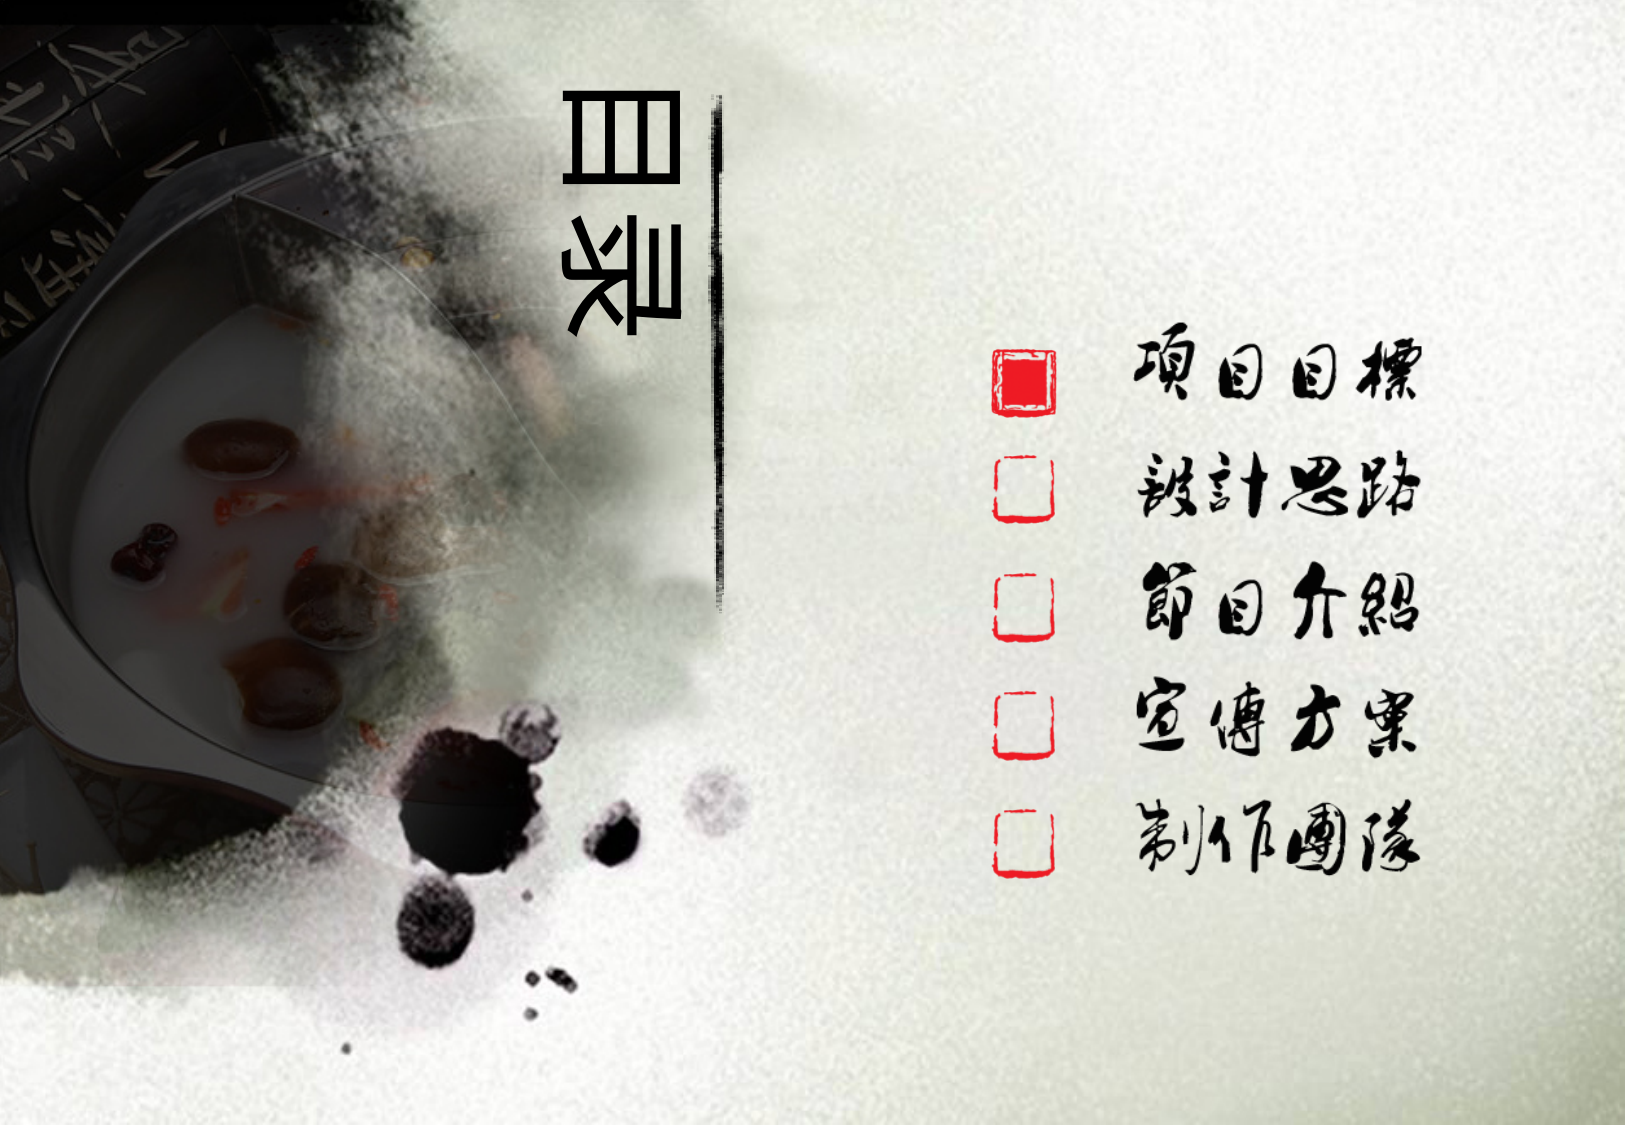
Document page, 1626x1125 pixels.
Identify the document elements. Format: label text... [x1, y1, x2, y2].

text_box 目录 [521, 54, 718, 348]
picture [0, 0, 1625, 1125]
